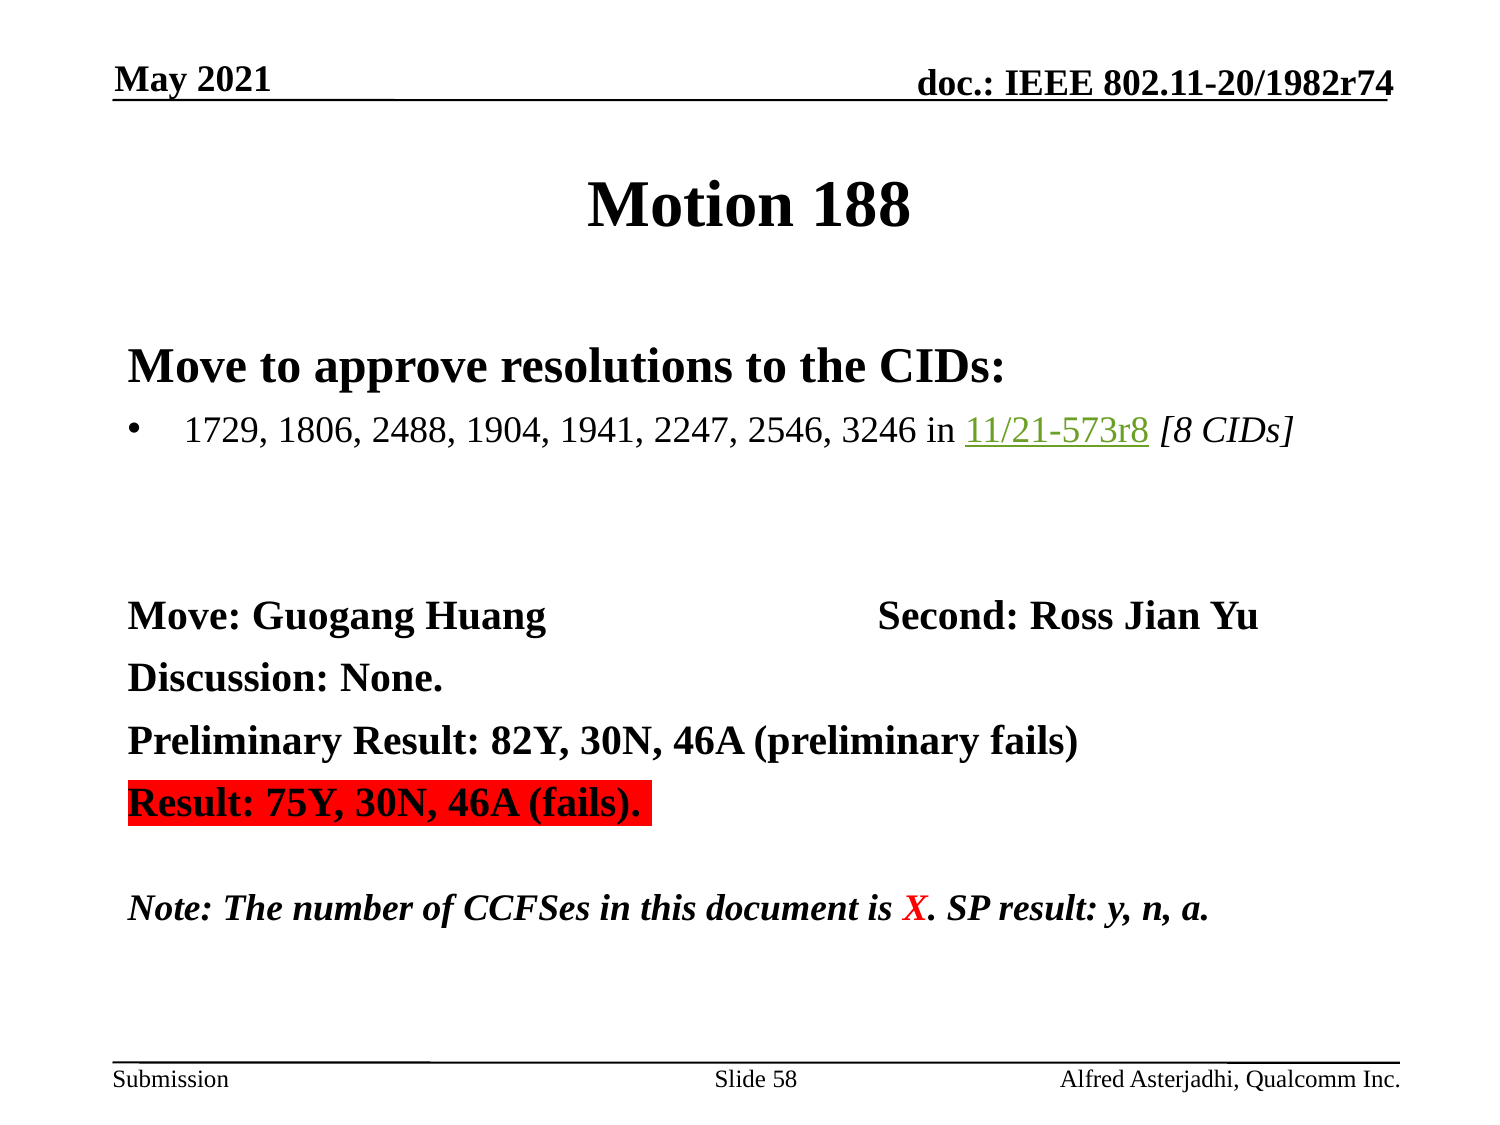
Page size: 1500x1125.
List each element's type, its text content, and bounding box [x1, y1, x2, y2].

footer Alfred Asterjadhi, Qualcomm Inc. [878, 1061, 1402, 1093]
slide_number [114, 54, 423, 100]
list Move to approve resolutions to the CIDs: 1729, 1806, 2488, 1904, 1941, 2247, 2546, 3246 in 11/21-573r8 [8 CIDs] Move: Guogang Huang Second: Ross Jian Yu Discussion: None. Preliminary Result: 82Y, 30N, 46A (preliminary fails) Result: 75Y, 30N, 46A (fails). Note: The number of CCFSes in this document is X. SP result: y, n, a. [112, 324, 1388, 1000]
slide_number Slide 58 [712, 1061, 800, 1123]
title Motion 188 [112, 112, 1388, 288]
